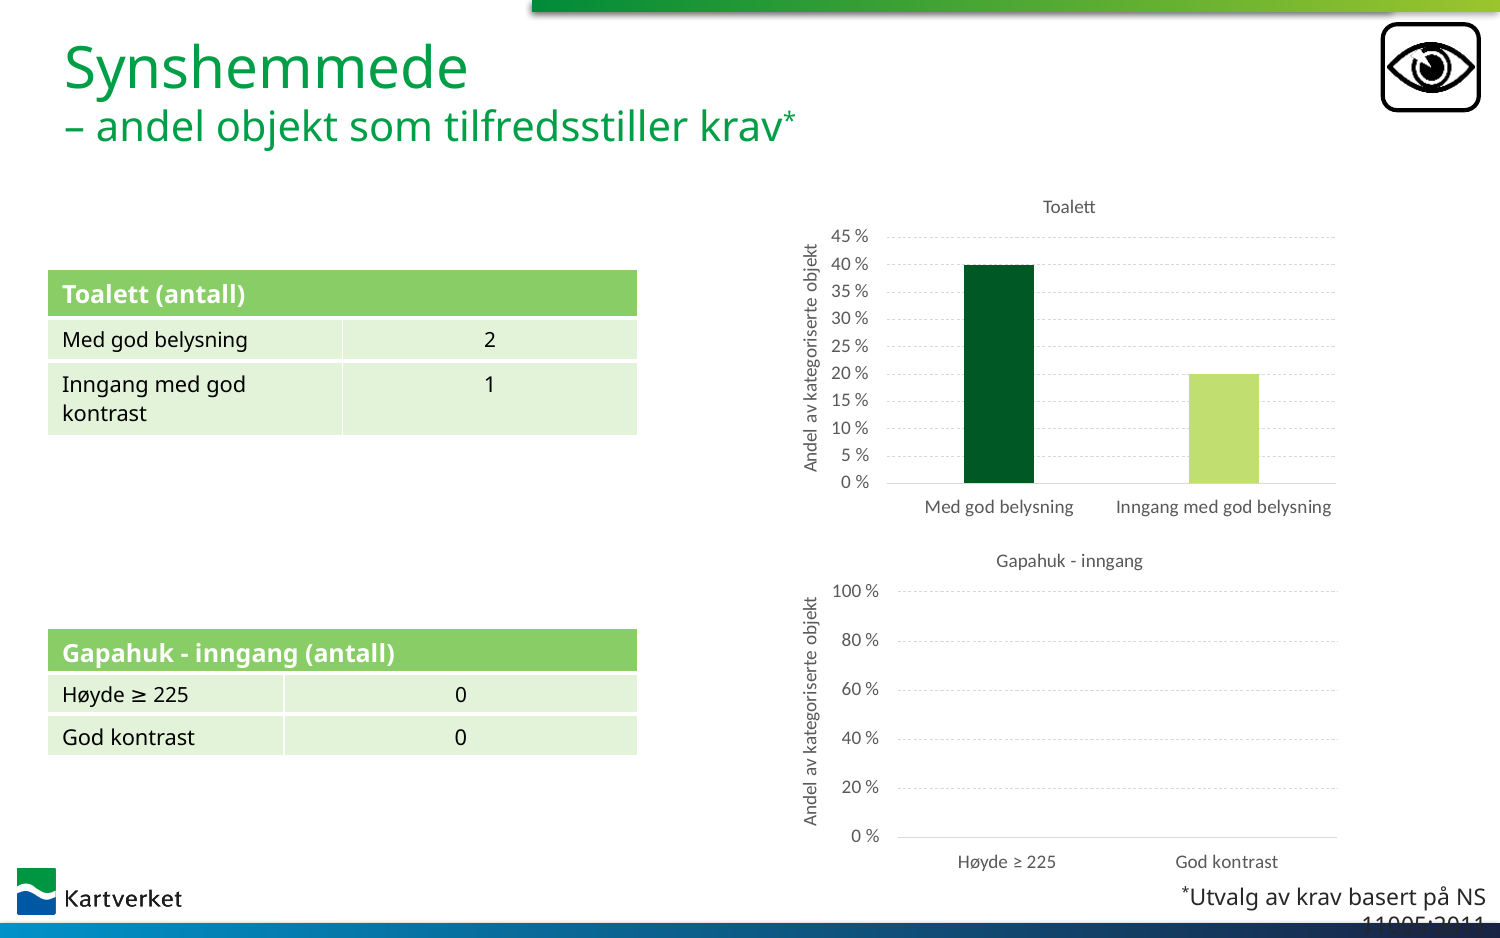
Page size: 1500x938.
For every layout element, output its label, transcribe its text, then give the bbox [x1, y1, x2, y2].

table_cell 1 [343, 363, 637, 435]
table_cell 0 [285, 675, 637, 712]
table_header Gapahuk - inngang (antall) [48, 629, 637, 671]
picture [791, 187, 1347, 526]
picture [791, 541, 1348, 880]
table_cell Høyde ≥ 225 [48, 675, 283, 712]
table_cell 2 [343, 320, 637, 359]
table_cell Inngang med god kontrast [48, 363, 342, 435]
table_cell God kontrast [48, 716, 283, 755]
table_cell Med god belysning [48, 320, 342, 359]
table_header Toalett (antall) [48, 270, 637, 316]
text_box Synshemmede – andel objekt som tilfredsstiller krav* [49, 24, 1431, 158]
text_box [1382, 24, 1480, 111]
table_cell 0 [285, 716, 637, 755]
text_box *Utvalg av krav basert på NS 11005:2011 [1068, 873, 1500, 938]
